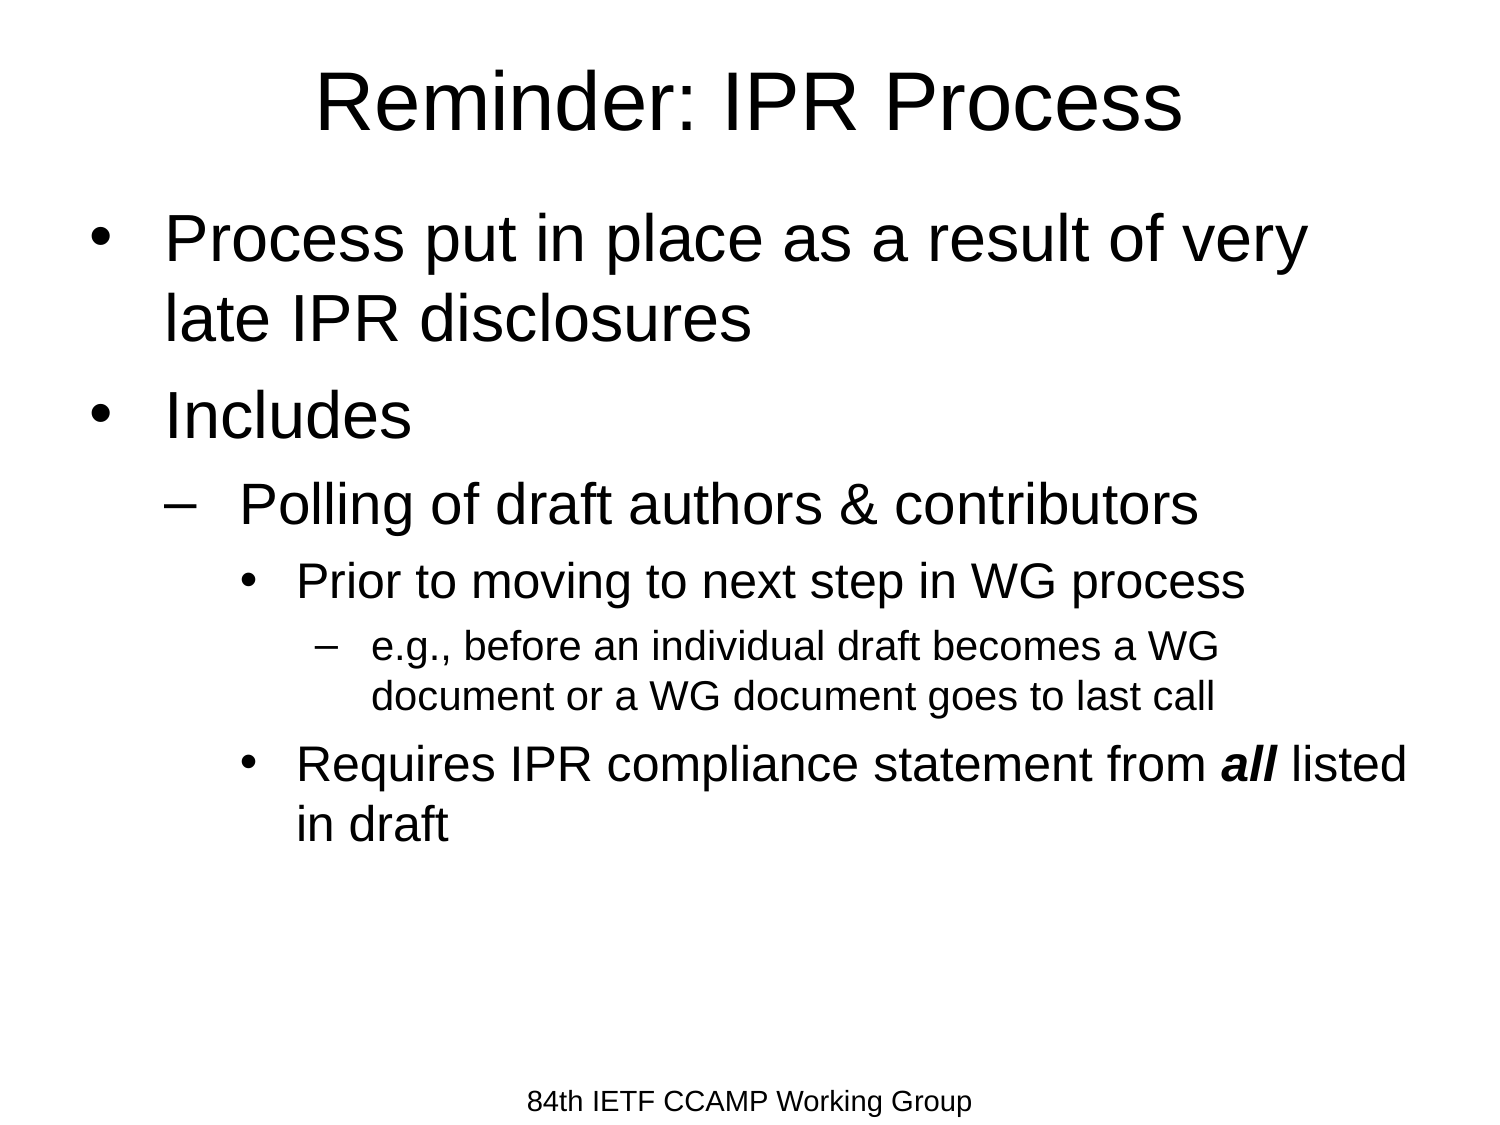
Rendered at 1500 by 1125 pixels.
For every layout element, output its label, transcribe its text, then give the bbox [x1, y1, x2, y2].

footer 84th IETF CCAMP Working Group [430, 1074, 1069, 1125]
title Reminder: IPR Process [75, 7, 1425, 187]
list Process put in place as a result of very late IPR disclosures Includes Polling of draft authors & contributors Prior to moving to next step in WG process e.g., before an individual draft becomes a WG document or a WG document goes to last call Requires IPR compliance statement from all listed in draft [75, 187, 1425, 1071]
